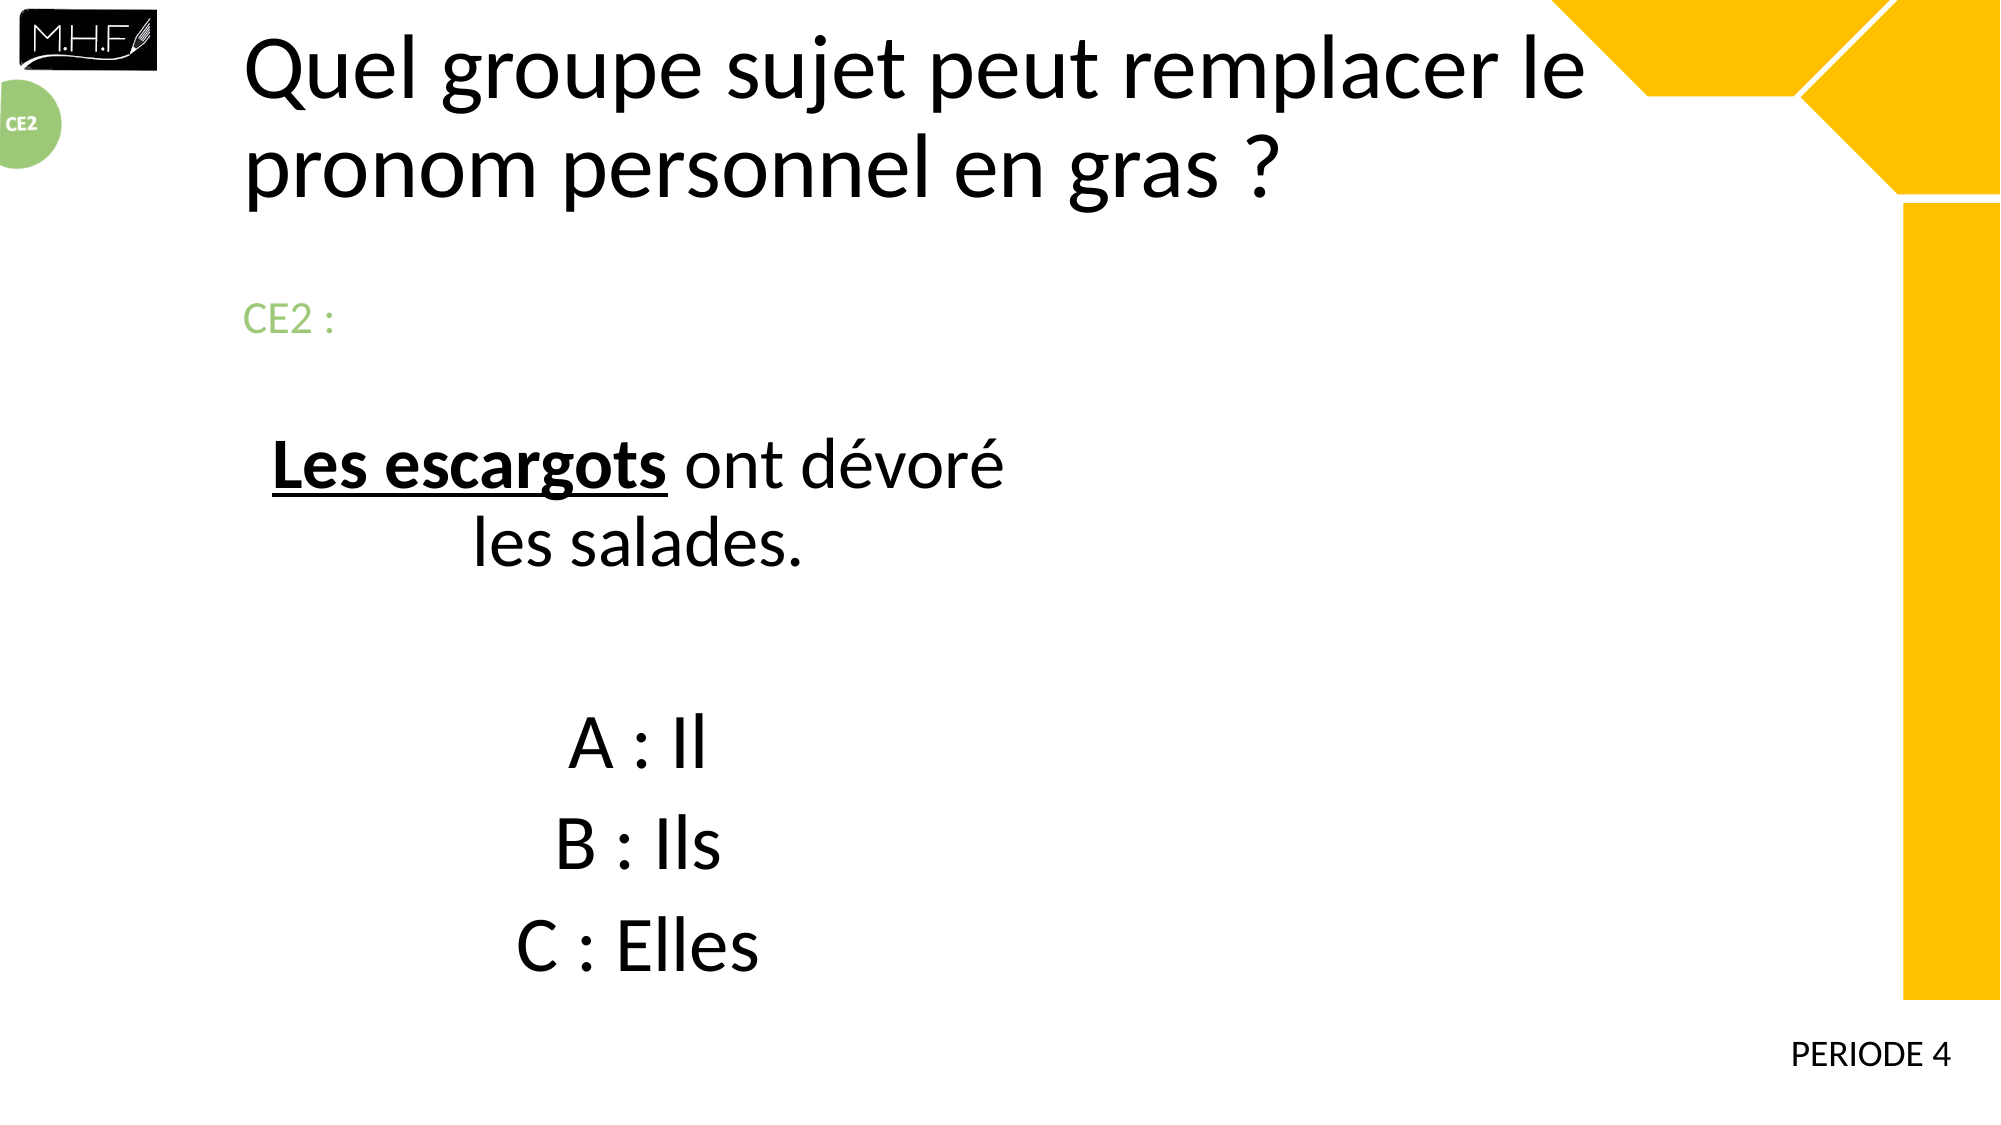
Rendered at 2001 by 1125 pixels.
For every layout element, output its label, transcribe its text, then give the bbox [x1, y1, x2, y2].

text_box CE2 : Les escargots ont dévoré les salades. A : Il B : Ils C : Elles [228, 286, 1050, 1000]
text_box [1902, 202, 2000, 1001]
text_box [1549, 0, 1892, 98]
text_box PERIODE 4 [1362, 1021, 1967, 1125]
picture [0, 7, 157, 207]
title Quel groupe sujet peut remplacer le pronom personnel en gras ? [228, 9, 1774, 227]
text_box [1799, 0, 2000, 196]
